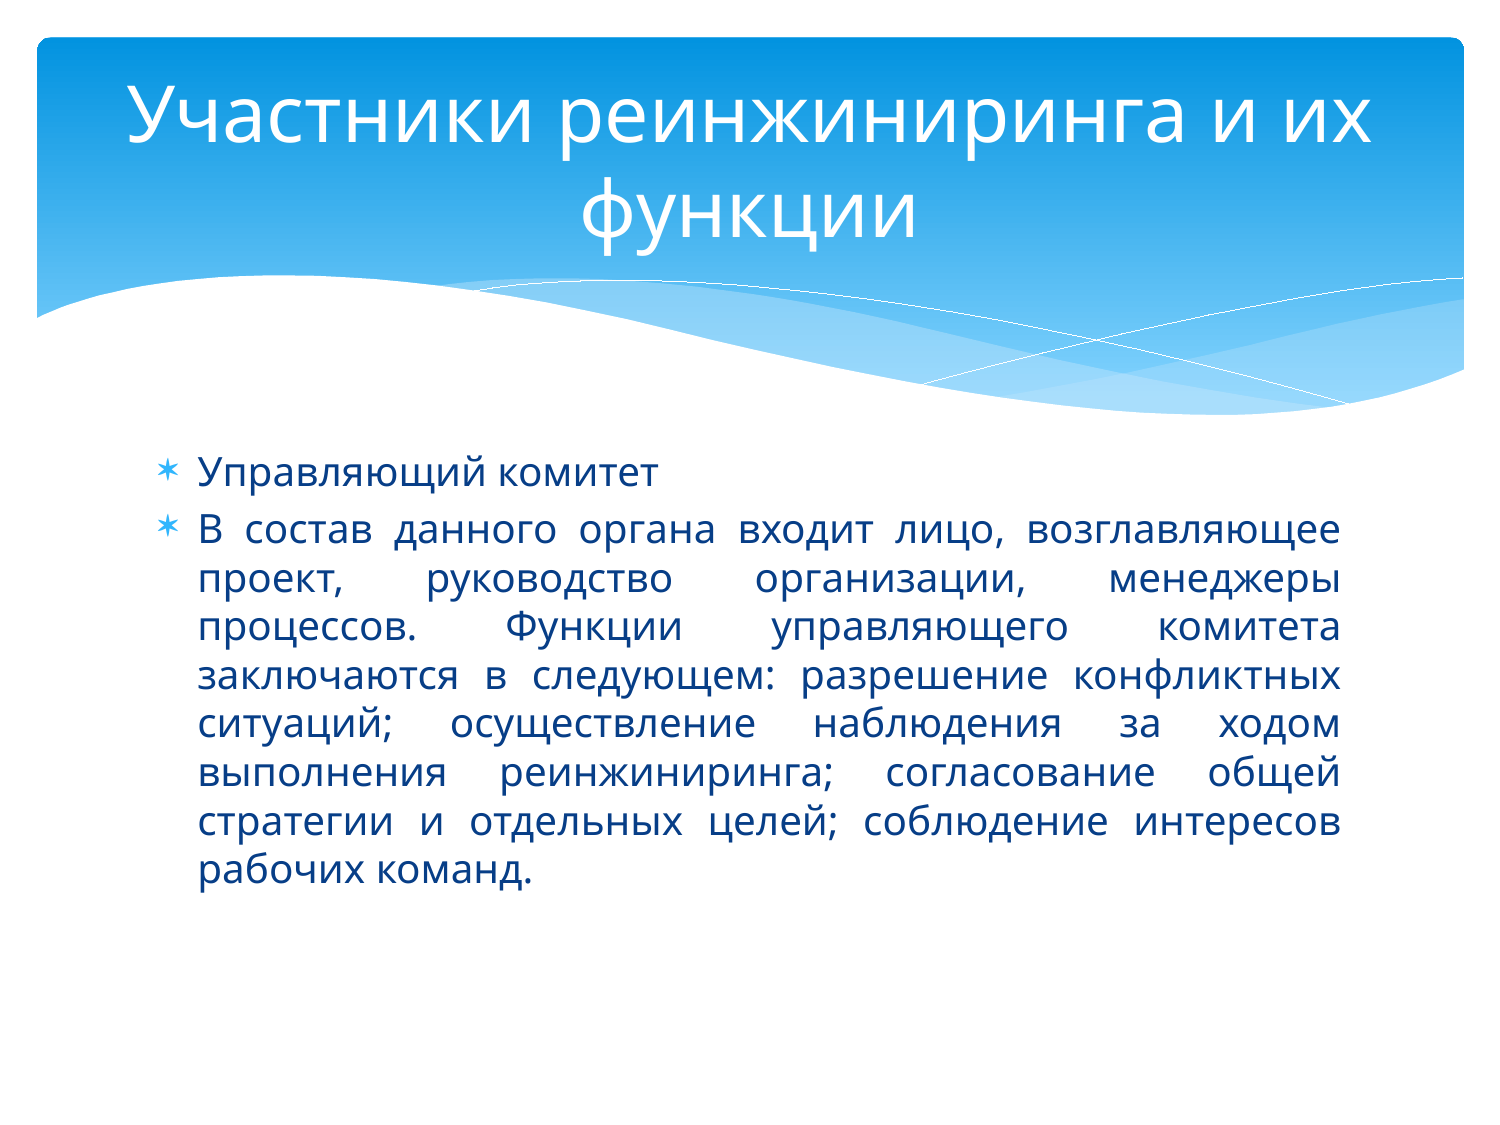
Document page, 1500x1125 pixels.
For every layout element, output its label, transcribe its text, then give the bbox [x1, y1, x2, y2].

list Управляющий комитет В состав данного органа входит лицо, возглавляющее проект, руководство организации, менеджеры процессов. Функции управляющего комитета заключаются в следующем: разрешение конфликтных ситуаций; осуществление наблюдения за ходом выполнения реинжиниринга; согласование общей стратегии и отдельных целей; соблюдение интересов рабочих команд. [143, 438, 1359, 1005]
title Участники реинжиниринга и их функции [75, 55, 1425, 261]
